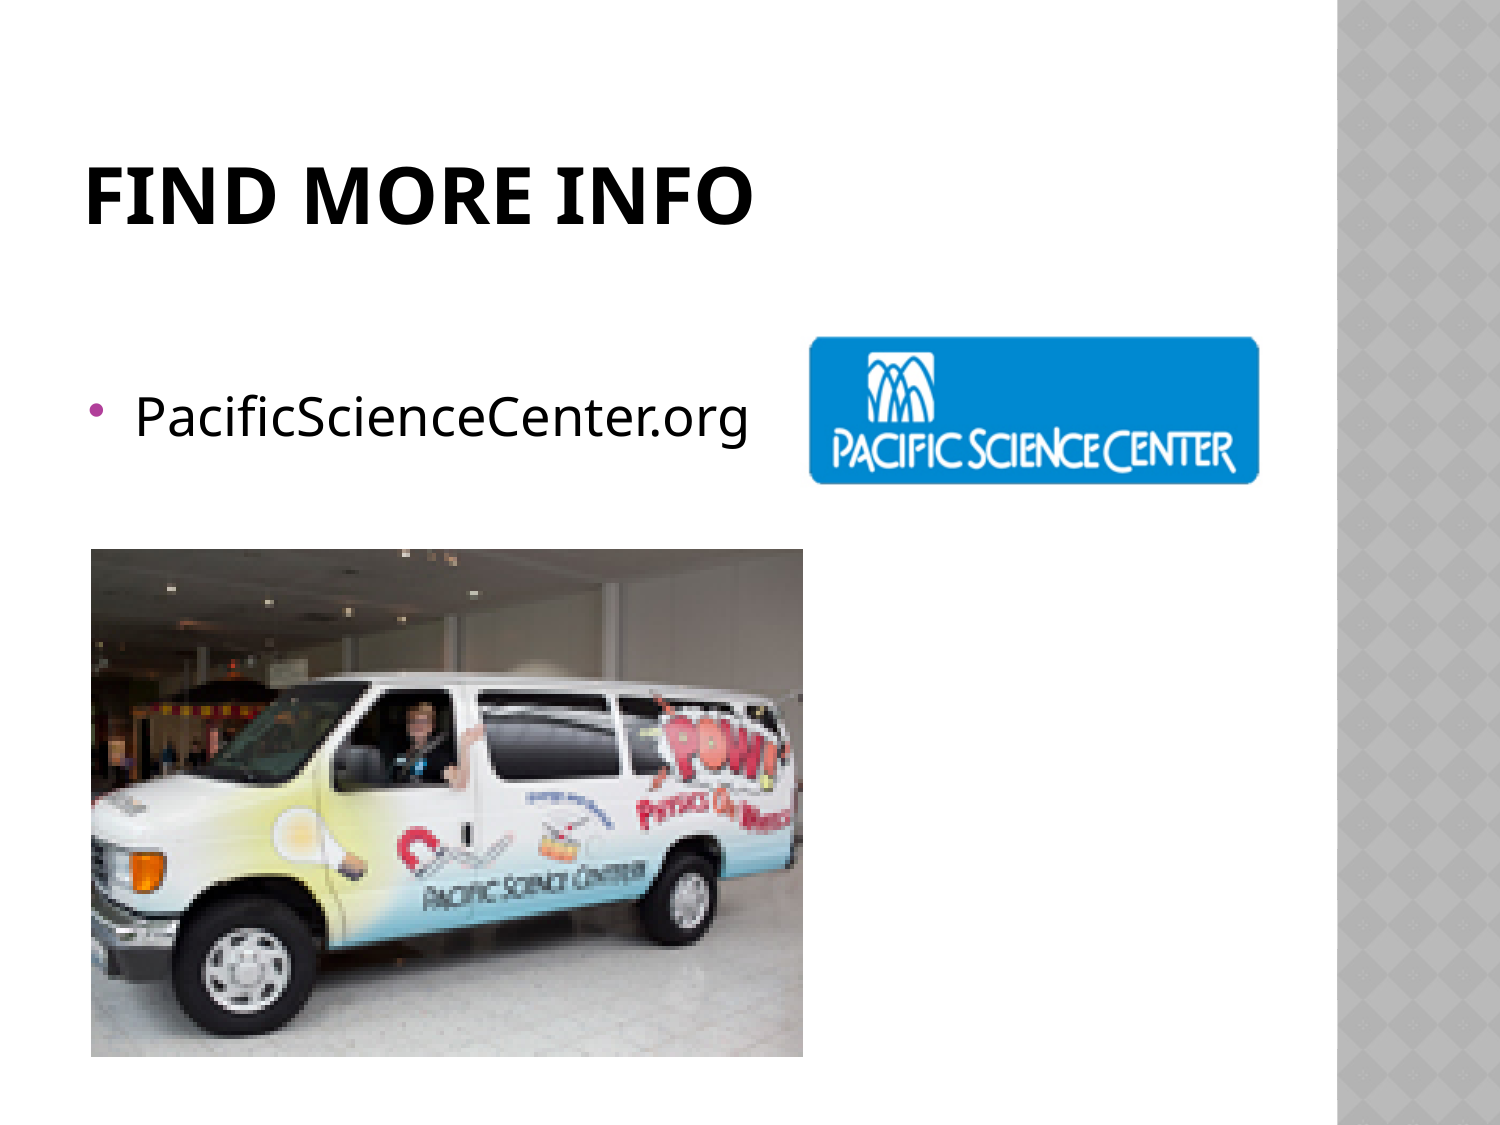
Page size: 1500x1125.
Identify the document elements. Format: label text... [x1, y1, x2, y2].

list PacificScienceCenter.org [75, 375, 1425, 1095]
title Find more info [75, 52, 1263, 240]
picture [90, 249, 1270, 1057]
